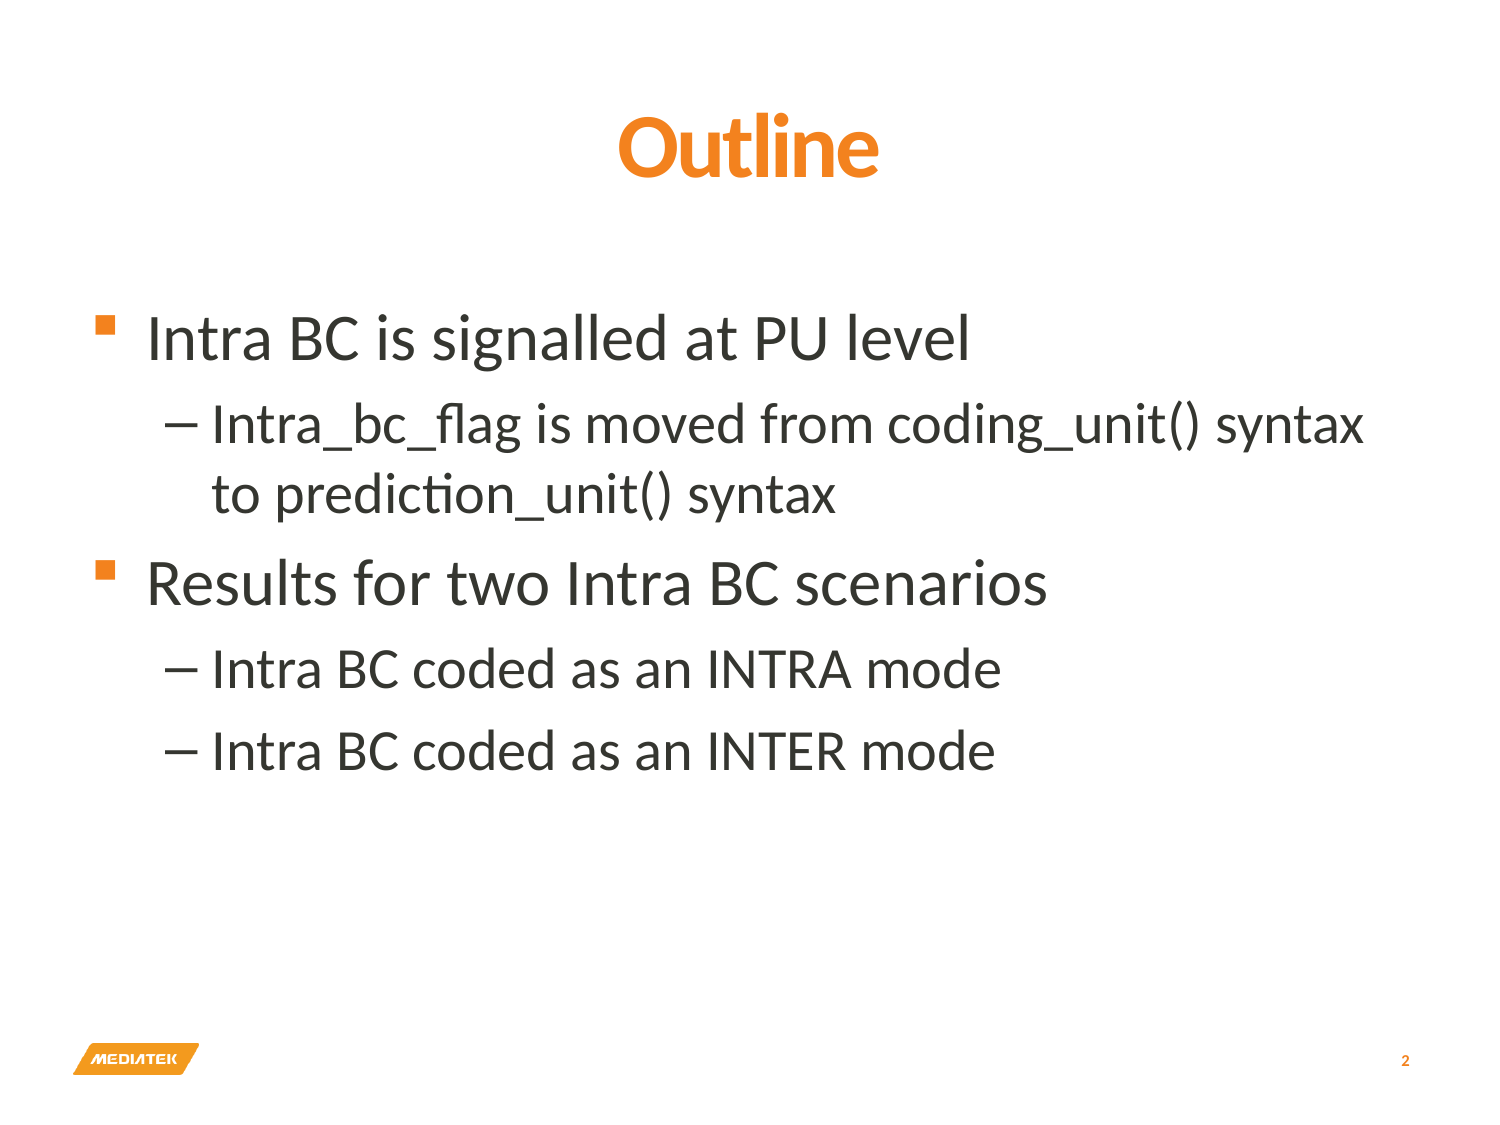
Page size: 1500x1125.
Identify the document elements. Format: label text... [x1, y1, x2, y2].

slide_number 2 [1251, 1029, 1425, 1090]
list Intra BC is signalled at PU level Intra_bc_flag is moved from coding_unit() syntax to prediction_unit() syntax Results for two Intra BC scenarios Intra BC coded as an INTRA mode Intra BC coded as an INTER mode [75, 286, 1425, 990]
title Outline [75, 99, 1425, 286]
picture [73, 1043, 199, 1075]
